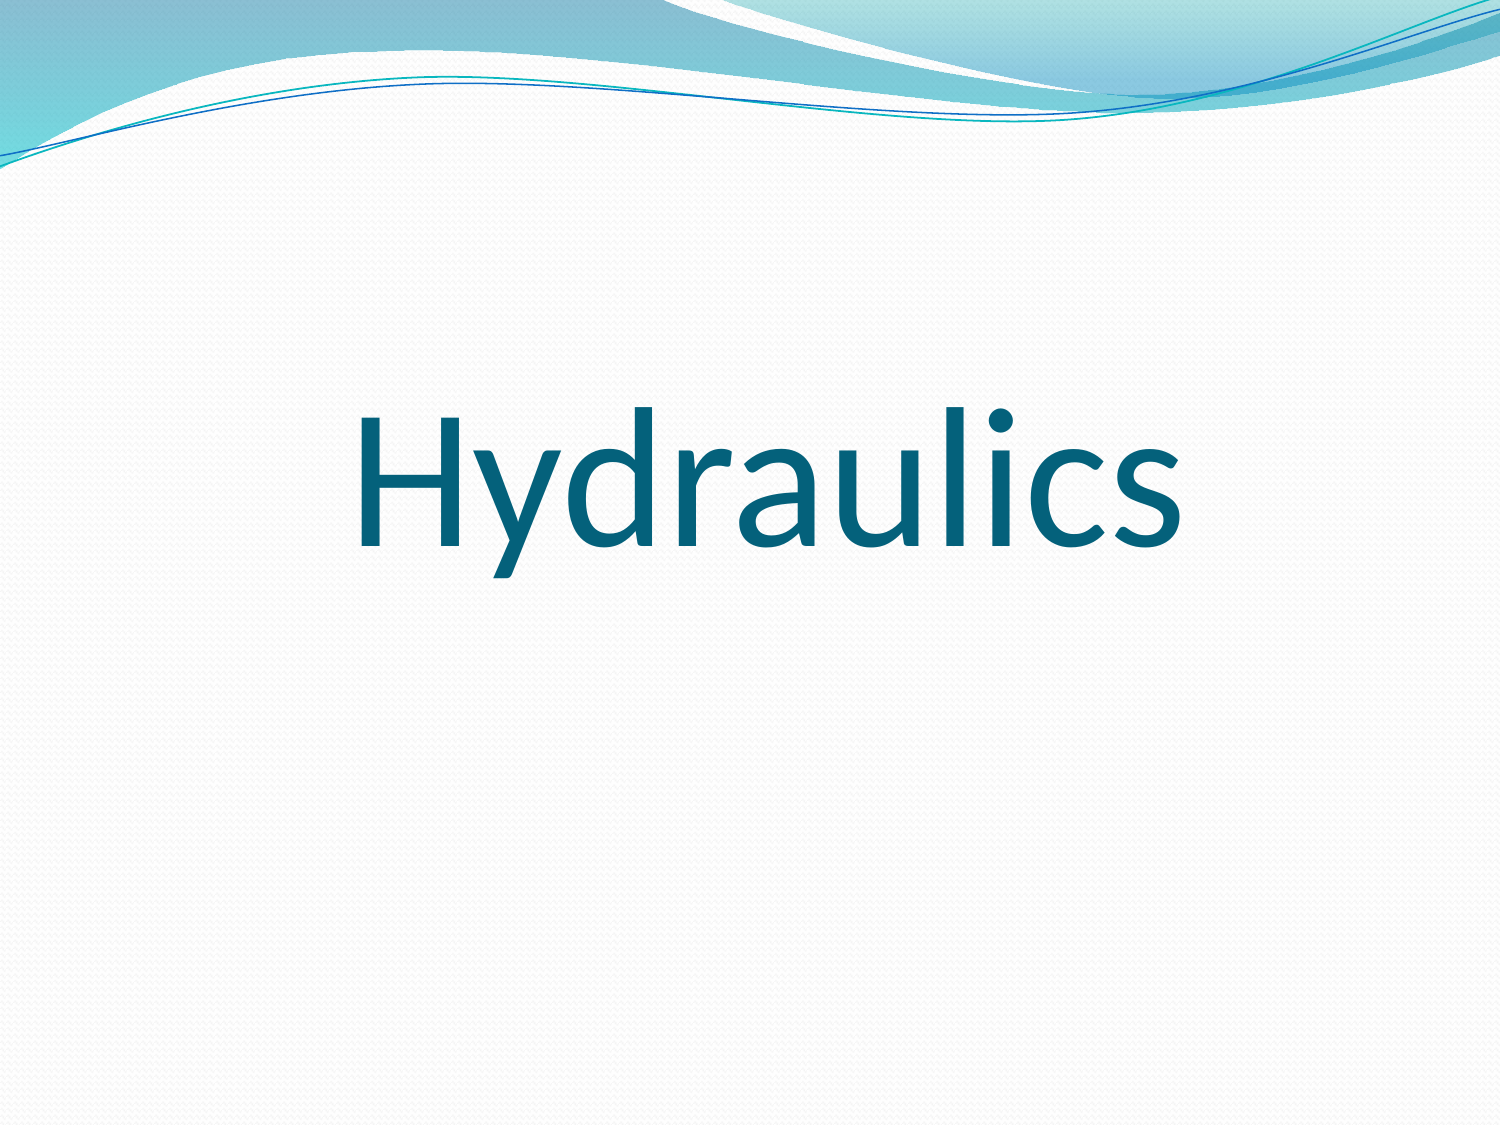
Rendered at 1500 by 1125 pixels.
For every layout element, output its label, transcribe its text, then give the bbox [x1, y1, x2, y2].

title Hydraulics [348, 349, 1235, 587]
